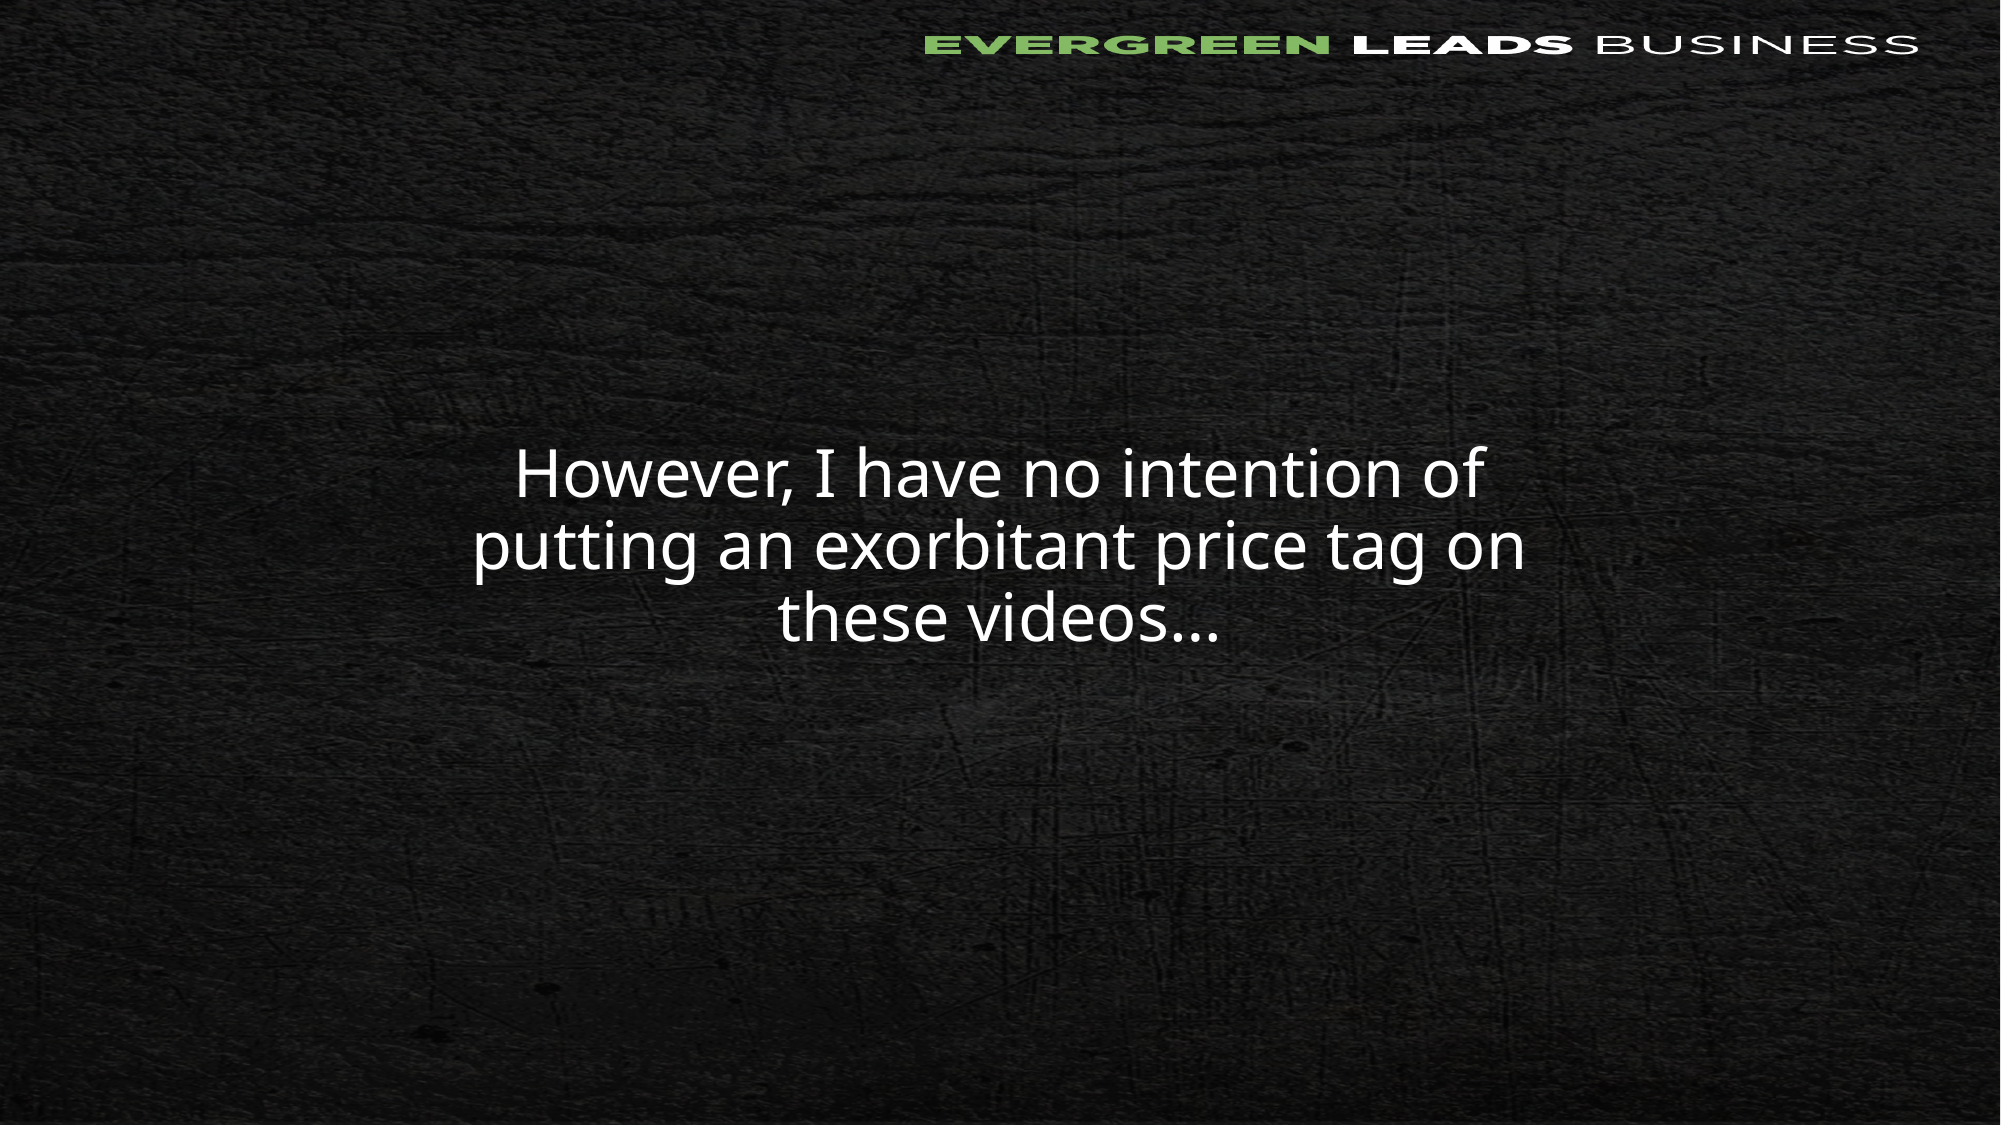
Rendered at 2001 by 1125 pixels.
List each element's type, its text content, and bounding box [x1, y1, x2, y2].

list However, I have no intention of putting an exorbitant price tag on these videos… [446, 432, 1554, 693]
picture [0, 0, 2001, 1125]
